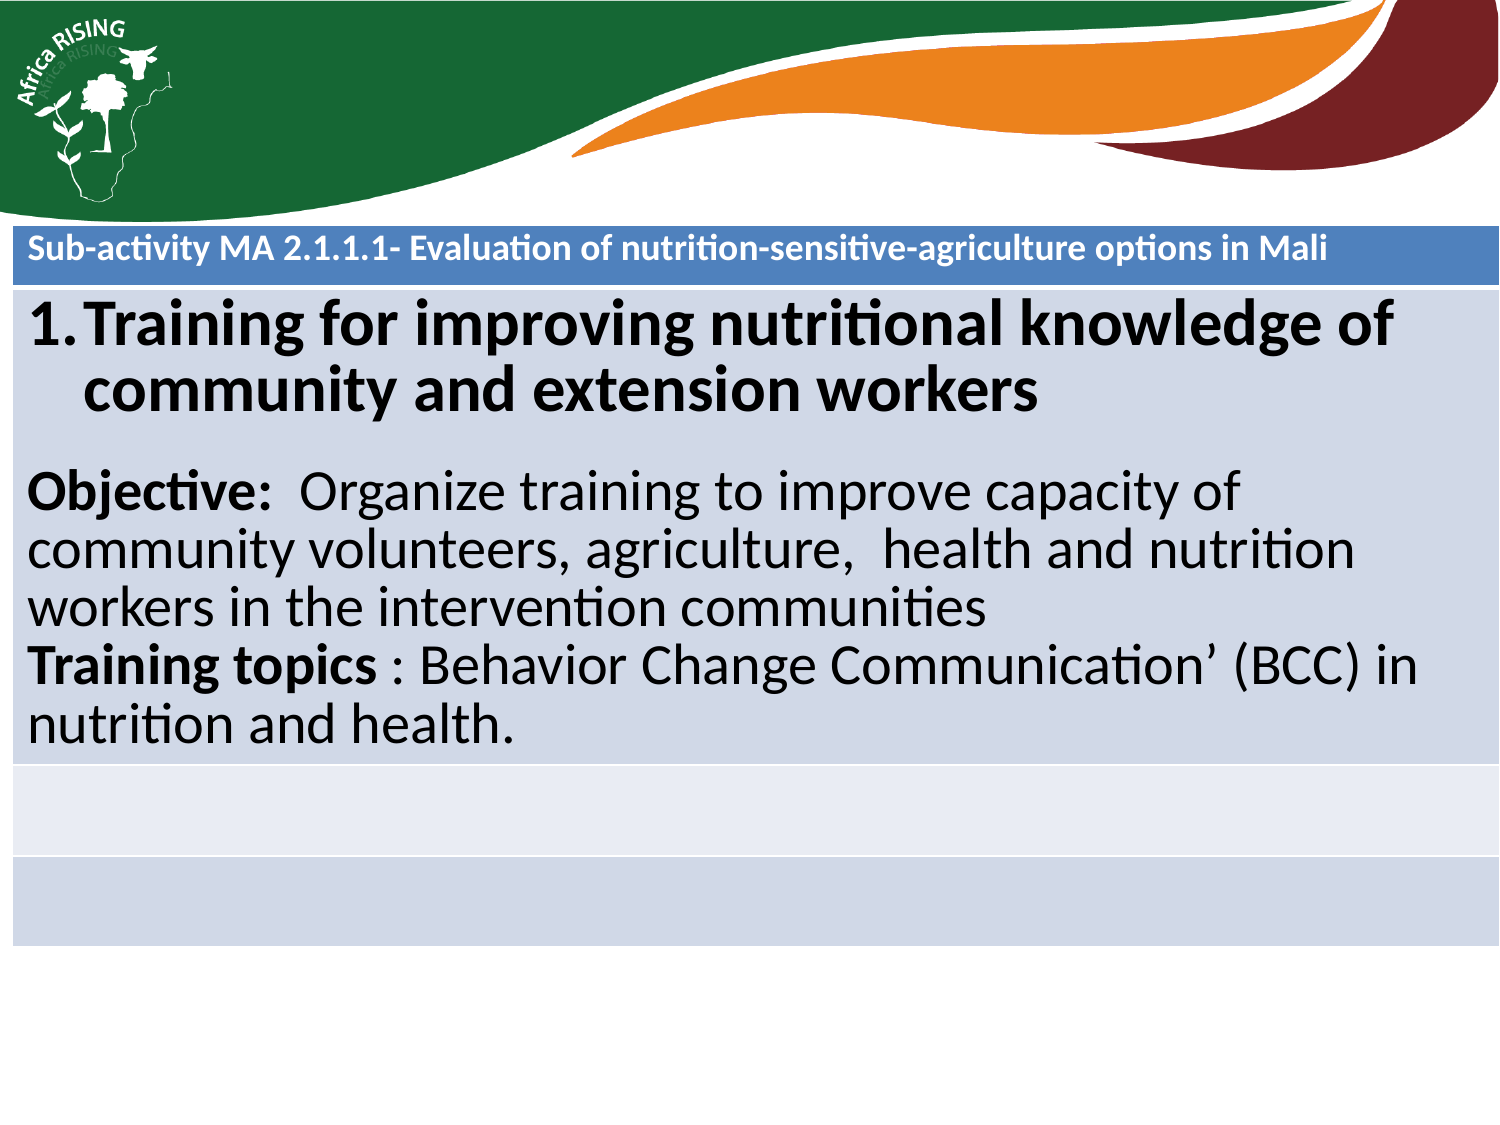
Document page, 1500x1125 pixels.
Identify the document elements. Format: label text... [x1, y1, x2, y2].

table_cell [13, 857, 1499, 946]
picture [0, 0, 1499, 222]
table_cell Training for improving nutritional knowledge of community and extension workers Objective: Organize training to improve capacity of community volunteers, agriculture, health and nutrition workers in the intervention communities Training topics : Behavior Change Communication’ (BCC) in nutrition and health. [13, 290, 1499, 764]
table_header Sub-activity MA 2.1.1.1- Evaluation of nutrition-sensitive-agriculture options in Mali [13, 226, 1499, 285]
table_cell [13, 766, 1499, 855]
